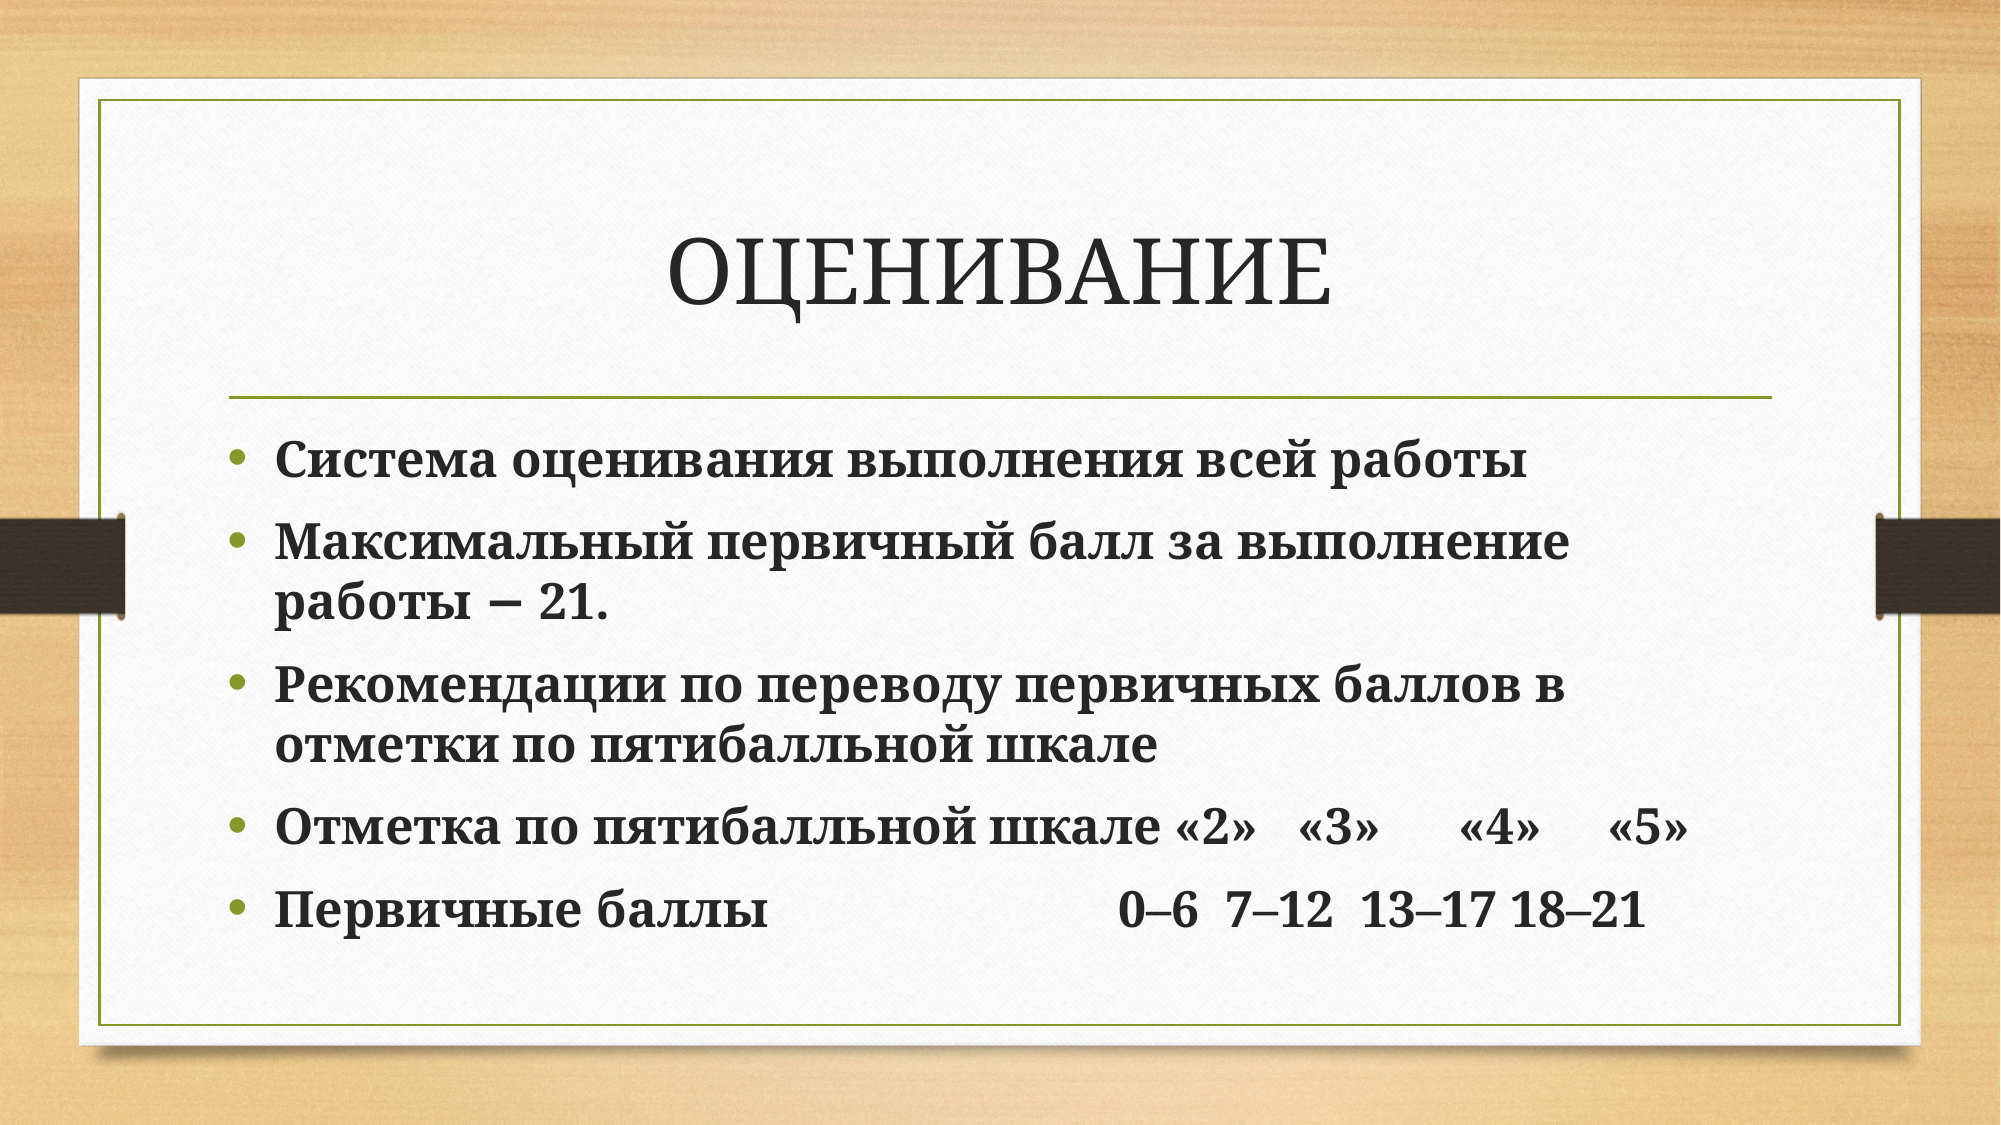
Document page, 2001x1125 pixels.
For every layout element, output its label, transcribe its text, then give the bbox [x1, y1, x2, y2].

list Система оценивания выполнения всей работы Максимальный первичный балл за выполнение работы − 21. Рекомендации по переводу первичных баллов в отметки по пятибалльной шкале Отметка по пятибалльной шкале «2» «3» «4» «5» Первичные баллы 0–6 7–12 13–17 18–21 [212, 419, 1788, 964]
picture [0, 0, 2001, 1125]
title ОЦЕНИВАНИЕ [212, 161, 1788, 375]
